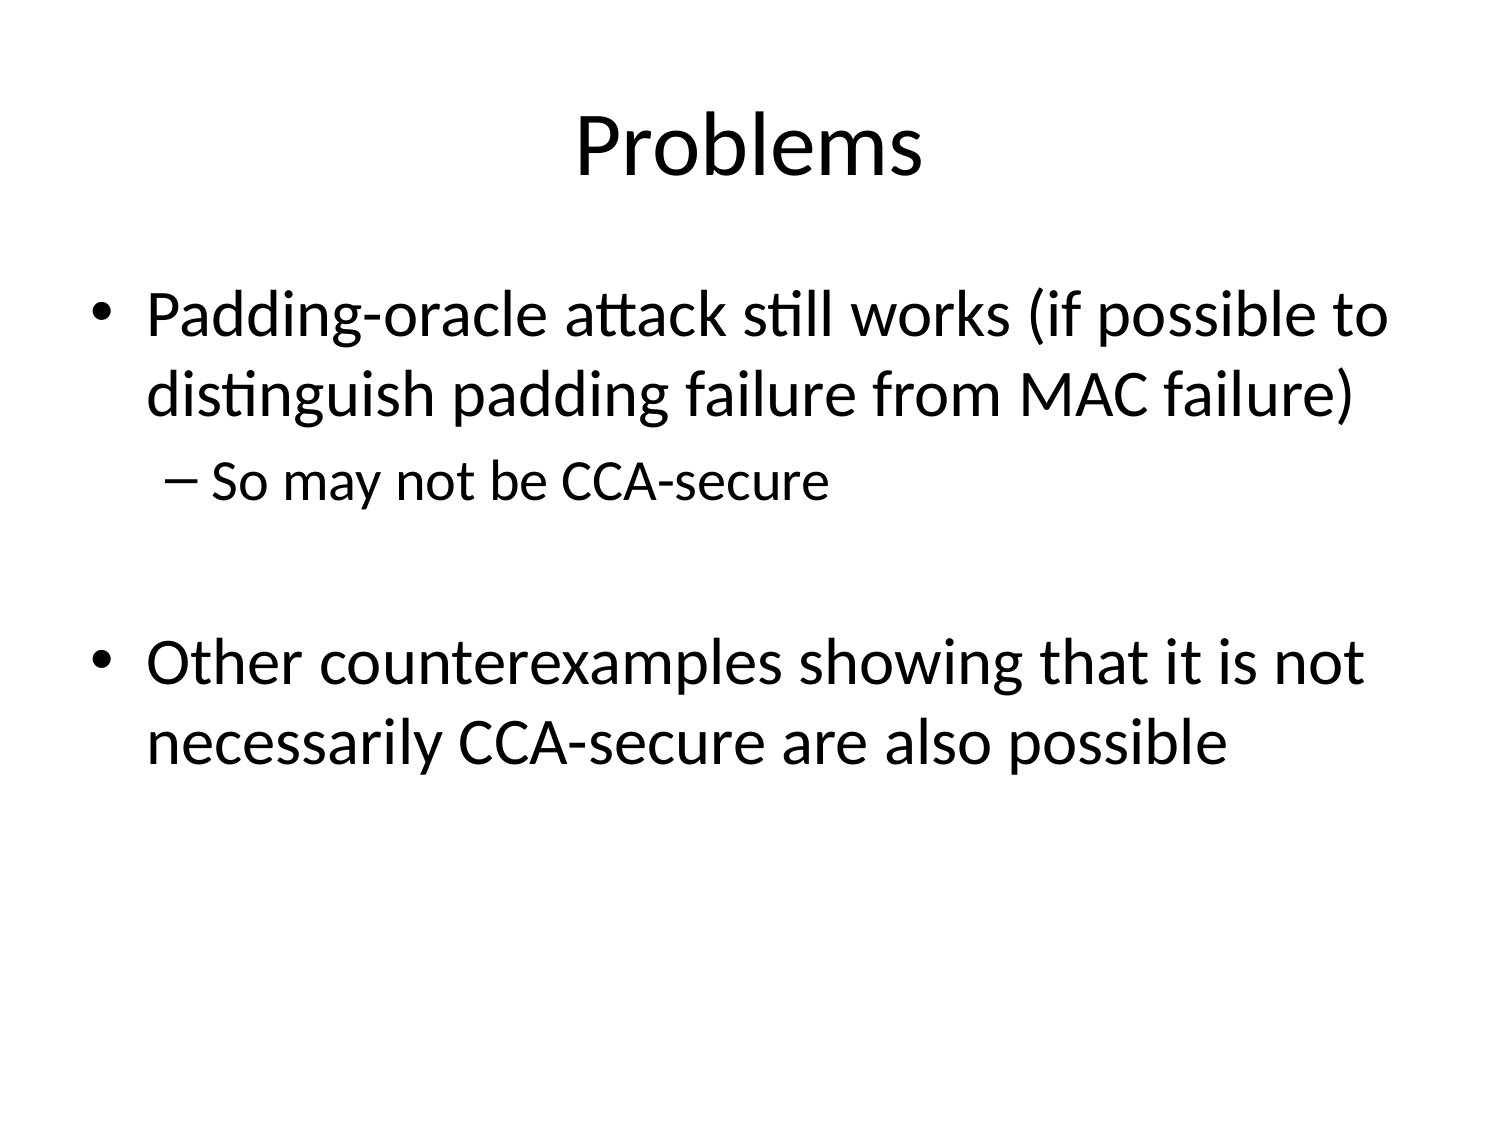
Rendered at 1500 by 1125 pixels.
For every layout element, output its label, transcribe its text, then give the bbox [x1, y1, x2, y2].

list Padding-oracle attack still works (if possible to distinguish padding failure from MAC failure) So may not be CCA-secure Other counterexamples showing that it is not necessarily CCA-secure are also possible [75, 262, 1425, 1005]
title Problems [75, 45, 1425, 233]
